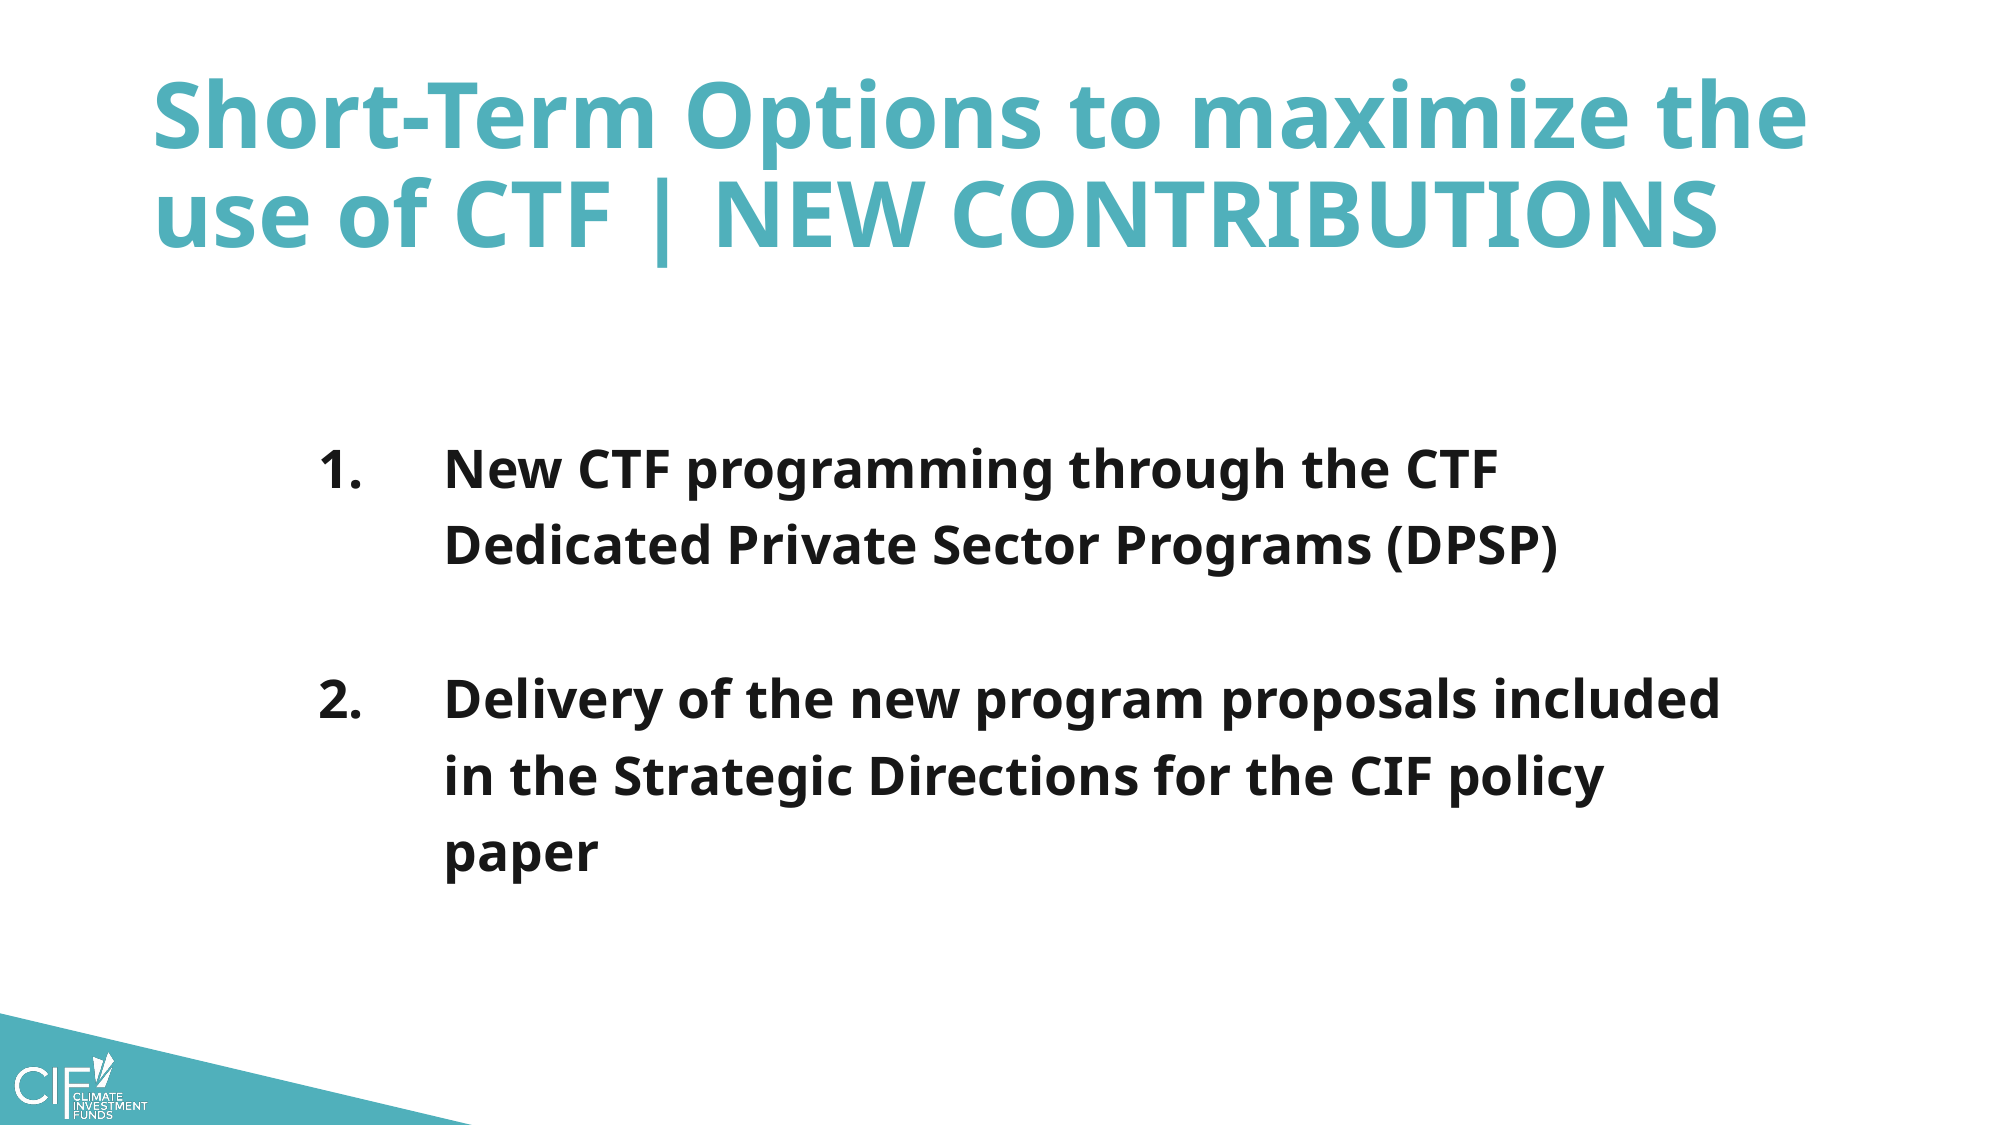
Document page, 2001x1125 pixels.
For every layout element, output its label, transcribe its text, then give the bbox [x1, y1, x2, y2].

list New CTF programming through the CTF Dedicated Private Sector Programs (DPSP) Delivery of the new program proposals included in the Strategic Directions for the CIF policy paper [303, 414, 1757, 891]
title Short-Term Options to maximize the use of CTF | NEW CONTRIBUTIONS [137, 59, 1863, 278]
